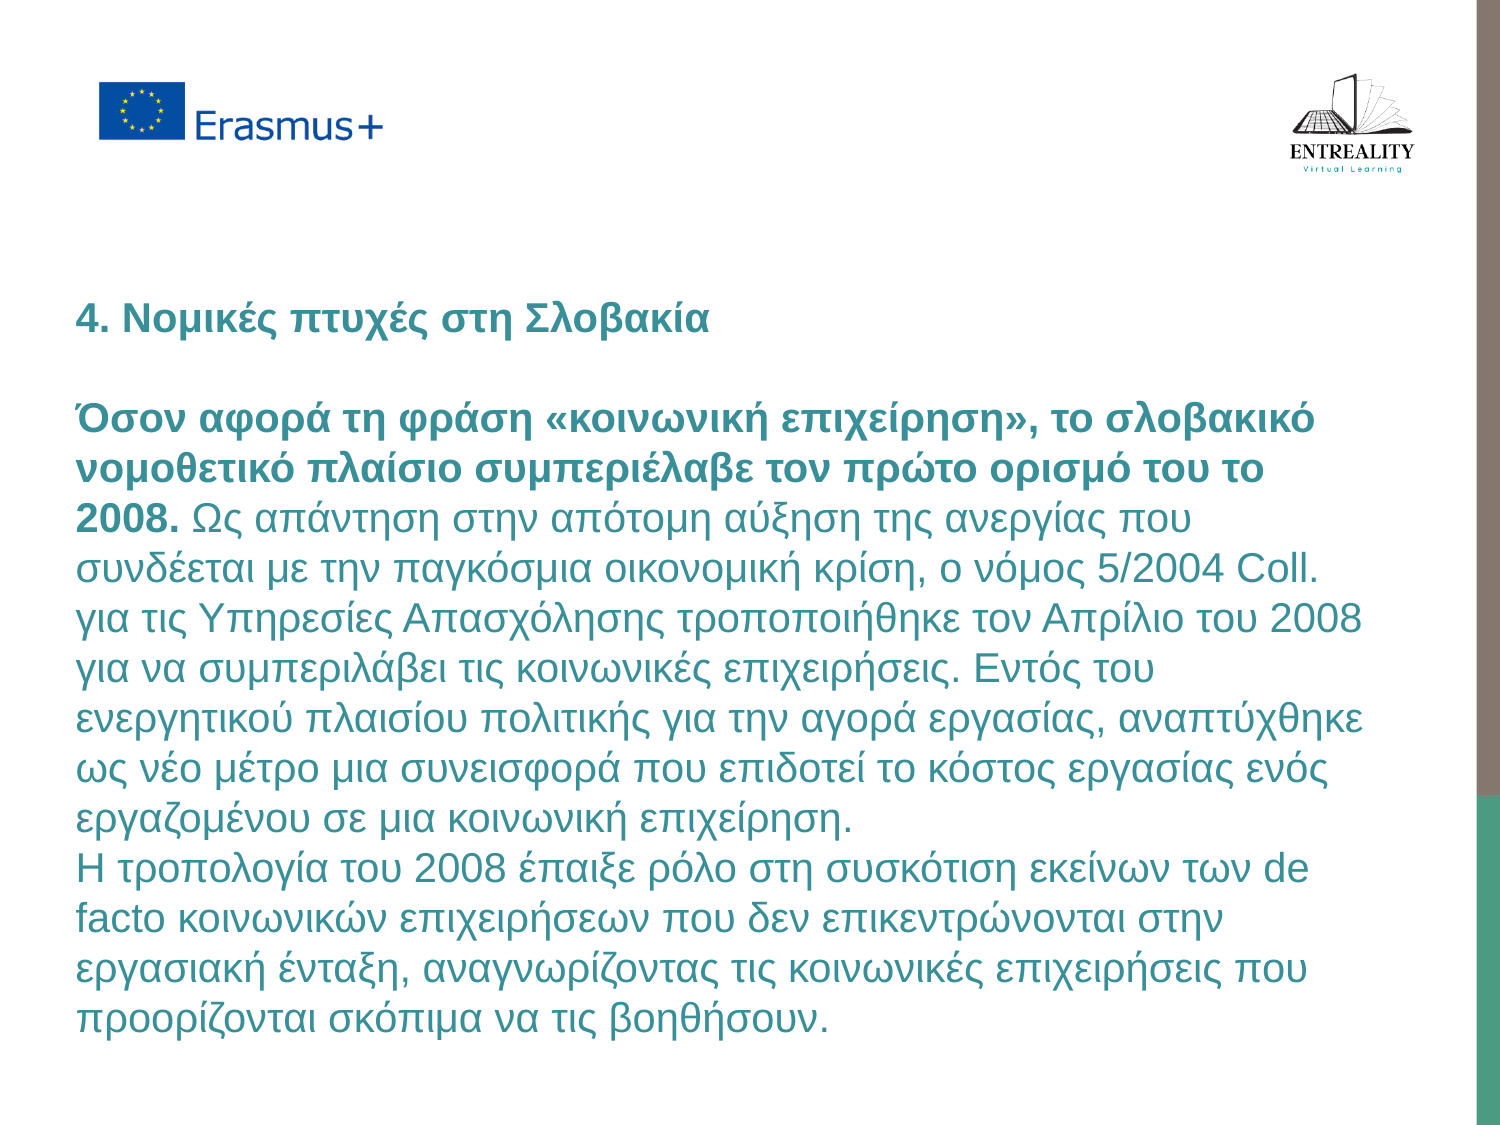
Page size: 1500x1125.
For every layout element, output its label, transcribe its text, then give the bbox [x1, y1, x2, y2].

picture [1246, 17, 1458, 229]
picture [81, 64, 399, 156]
subtitle [105, 656, 1301, 751]
title 4. Νομικές πτυχές στη Σλοβακία Όσον αφορά τη φράση «κοινωνική επιχείρηση», το σλοβακικό νομοθετικό πλαίσιο συμπεριέλαβε τον πρώτο ορισμό του το 2008. Ως απάντηση στην απότομη αύξηση της ανεργίας που συνδέεται με την παγκόσμια οικονομική κρίση, ο νόμος 5/2004 Coll. για τις Υπηρεσίες Απασχόλησης τροποποιήθηκε τον Απρίλιο του 2008 για να συμπεριλάβει τις κοινωνικές επιχειρήσεις. Εντός του ενεργητικού πλαισίου πολιτικής για την αγορά εργασίας, αναπτύχθηκε ως νέο μέτρο μια συνεισφορά που επιδοτεί το κόστος εργασίας ενός εργαζομένου σε μια κοινωνική επιχείρηση. Η τροπολογία του 2008 έπαιξε ρόλο στη συσκότιση εκείνων των de facto κοινωνικών επιχειρήσεων που δεν επικεντρώνονται στην εργασιακή ένταξη, αναγνωρίζοντας τις κοινωνικές επιχειρήσεις που προορίζονται σκόπιμα να τις βοηθήσουν. [60, 382, 1385, 1010]
